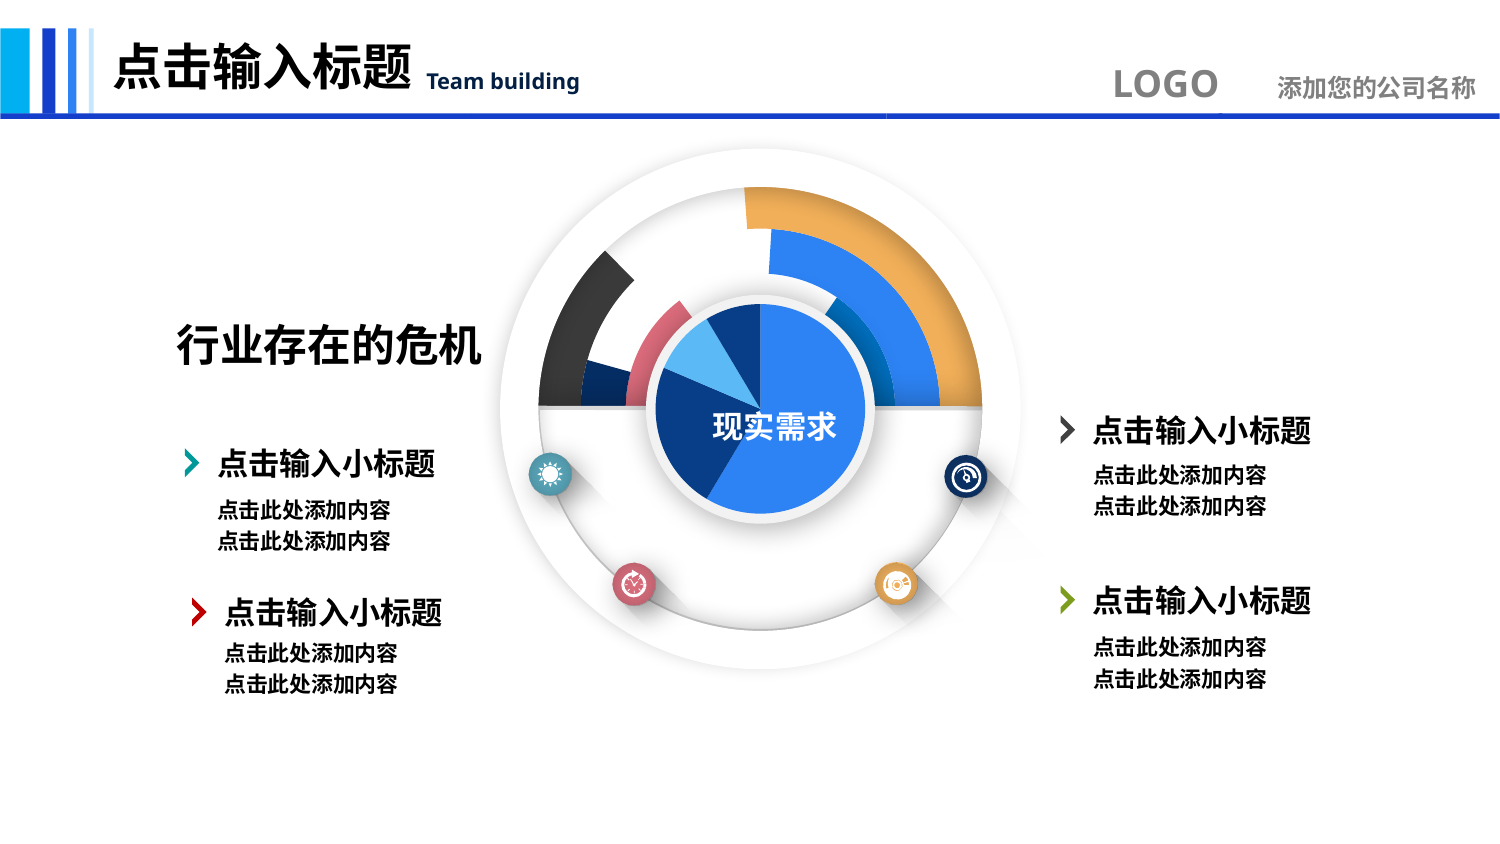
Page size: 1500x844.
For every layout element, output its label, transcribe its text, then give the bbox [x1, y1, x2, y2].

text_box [184, 436, 508, 564]
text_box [499, 148, 1027, 764]
text_box Team building [411, 60, 700, 102]
text_box 点击输入标题 [97, 28, 739, 104]
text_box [0, 113, 1500, 120]
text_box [0, 28, 94, 112]
text_box LOGO 添加您的公司名称 [1097, 52, 1500, 111]
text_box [191, 585, 515, 706]
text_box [1060, 573, 1384, 701]
text_box 行业存在的危机 [161, 310, 494, 378]
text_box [1060, 403, 1384, 528]
